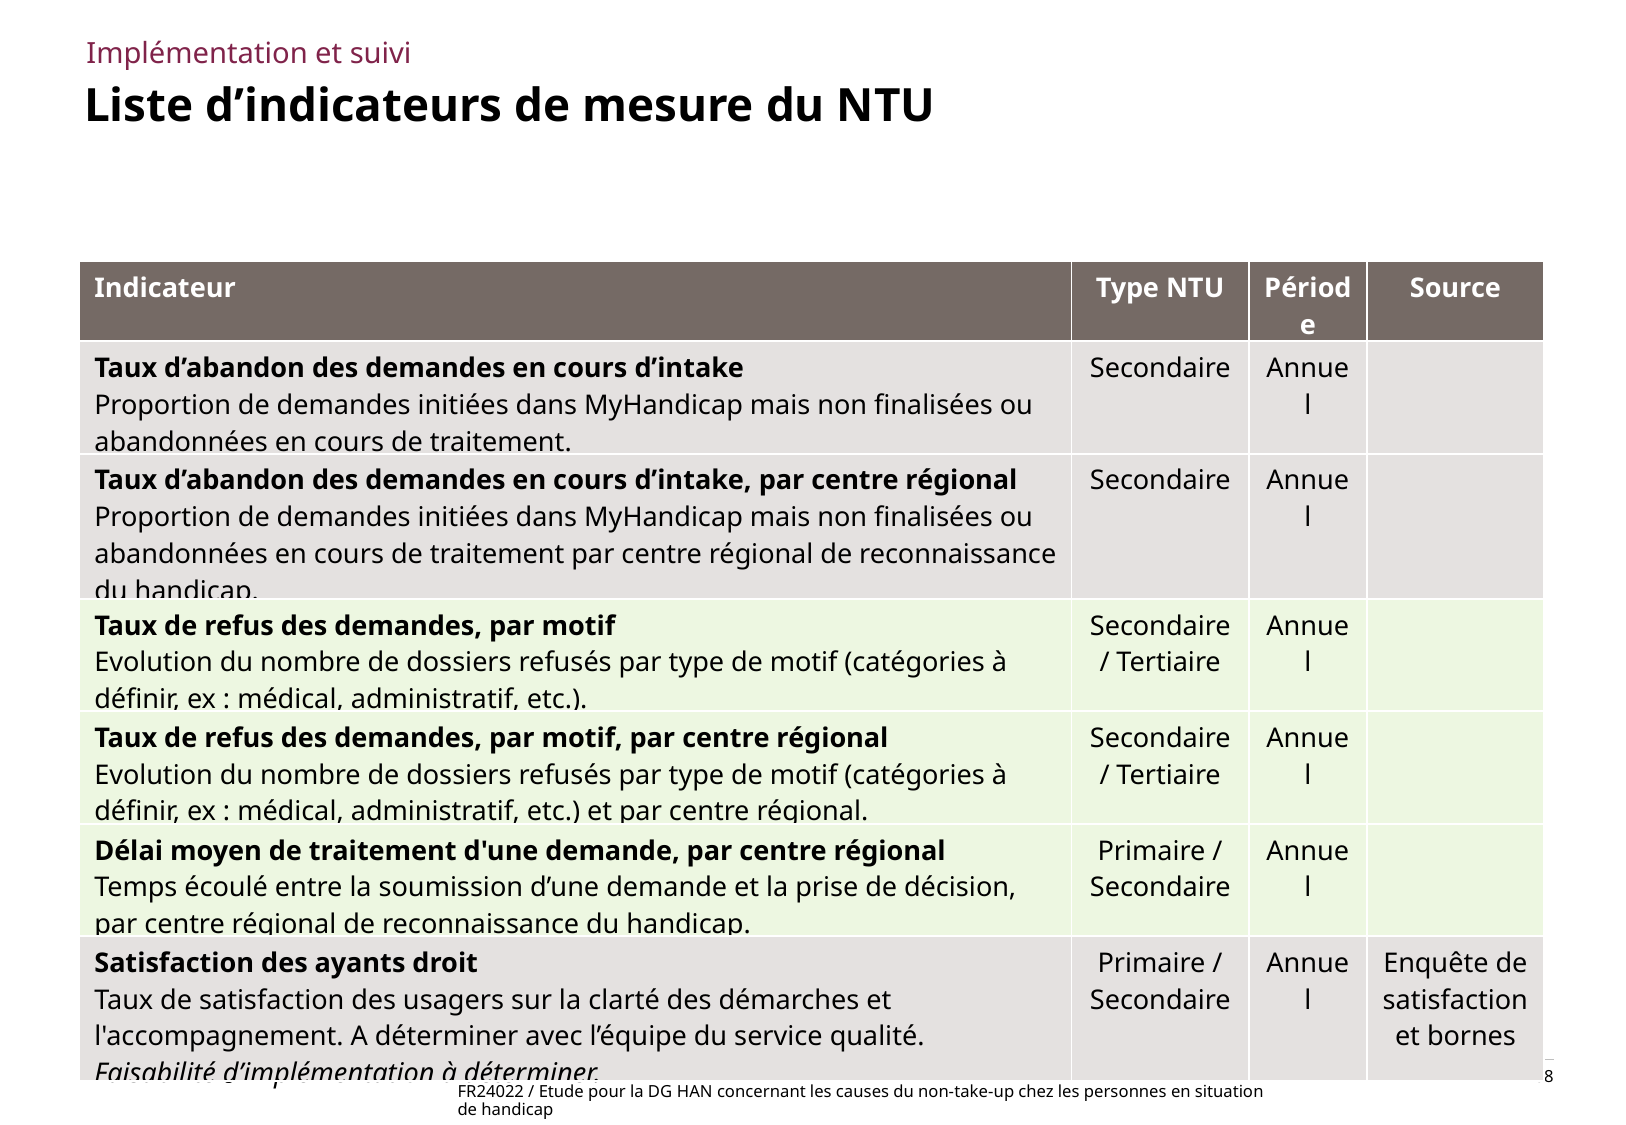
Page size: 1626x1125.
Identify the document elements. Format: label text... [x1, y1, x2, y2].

table_cell [1368, 825, 1543, 935]
table_cell Secondaire [1072, 455, 1248, 598]
table_cell Annuel [1250, 455, 1366, 598]
table_cell Taux de refus des demandes, par motif, par centre régional Evolution du nombre de dossiers refusés par type de motif (catégories à définir, ex : médical, administratif, etc.) et par centre régional. [80, 712, 1071, 823]
table_header Indicateur [80, 262, 1071, 340]
table_cell Secondaire [1072, 342, 1248, 453]
title Liste d’indicateurs de mesure du NTU [84, 82, 1550, 229]
table_cell [1368, 600, 1543, 710]
table_cell Annuel [1250, 825, 1366, 935]
table_cell [1368, 342, 1543, 453]
table_cell Taux de refus des demandes, par motif Evolution du nombre de dossiers refusés par type de motif (catégories à définir, ex : médical, administratif, etc.). [80, 600, 1071, 710]
table_cell Enquête de satisfaction et bornes [1368, 937, 1543, 1080]
table_header Période [1250, 262, 1366, 340]
table_cell Annuel [1250, 600, 1366, 710]
table_cell [1368, 712, 1543, 823]
table_cell Taux d’abandon des demandes en cours d’intake Proportion de demandes initiées dans MyHandicap mais non finalisées ou abandonnées en cours de traitement. [80, 342, 1071, 453]
table_header Type NTU [1072, 262, 1248, 340]
table_cell Primaire / Secondaire [1072, 825, 1248, 935]
table_cell Annuel [1250, 342, 1366, 453]
table_cell Primaire / Secondaire [1072, 937, 1248, 1080]
table_cell Annuel [1250, 937, 1366, 1080]
table_cell Satisfaction des ayants droit Taux de satisfaction des usagers sur la clarté des démarches et l'accompagnement. A déterminer avec l’équipe du service qualité. Faisabilité d’implémentation à déterminer. [80, 937, 1071, 1080]
table_cell Secondaire / Tertiaire [1072, 712, 1248, 823]
table_cell Taux d’abandon des demandes en cours d’intake, par centre régional Proportion de demandes initiées dans MyHandicap mais non finalisées ou abandonnées en cours de traitement par centre régional de reconnaissance du handicap. [80, 455, 1071, 598]
text_box Implémentation et suivi [86, 38, 1522, 70]
table_cell Secondaire / Tertiaire [1072, 600, 1248, 710]
table_cell Délai moyen de traitement d'une demande, par centre régional Temps écoulé entre la soumission d’une demande et la prise de décision, par centre régional de reconnaissance du handicap. [80, 825, 1071, 935]
table_cell [1368, 455, 1543, 598]
table_header Source [1368, 262, 1543, 340]
table_cell Annuel [1250, 712, 1366, 823]
